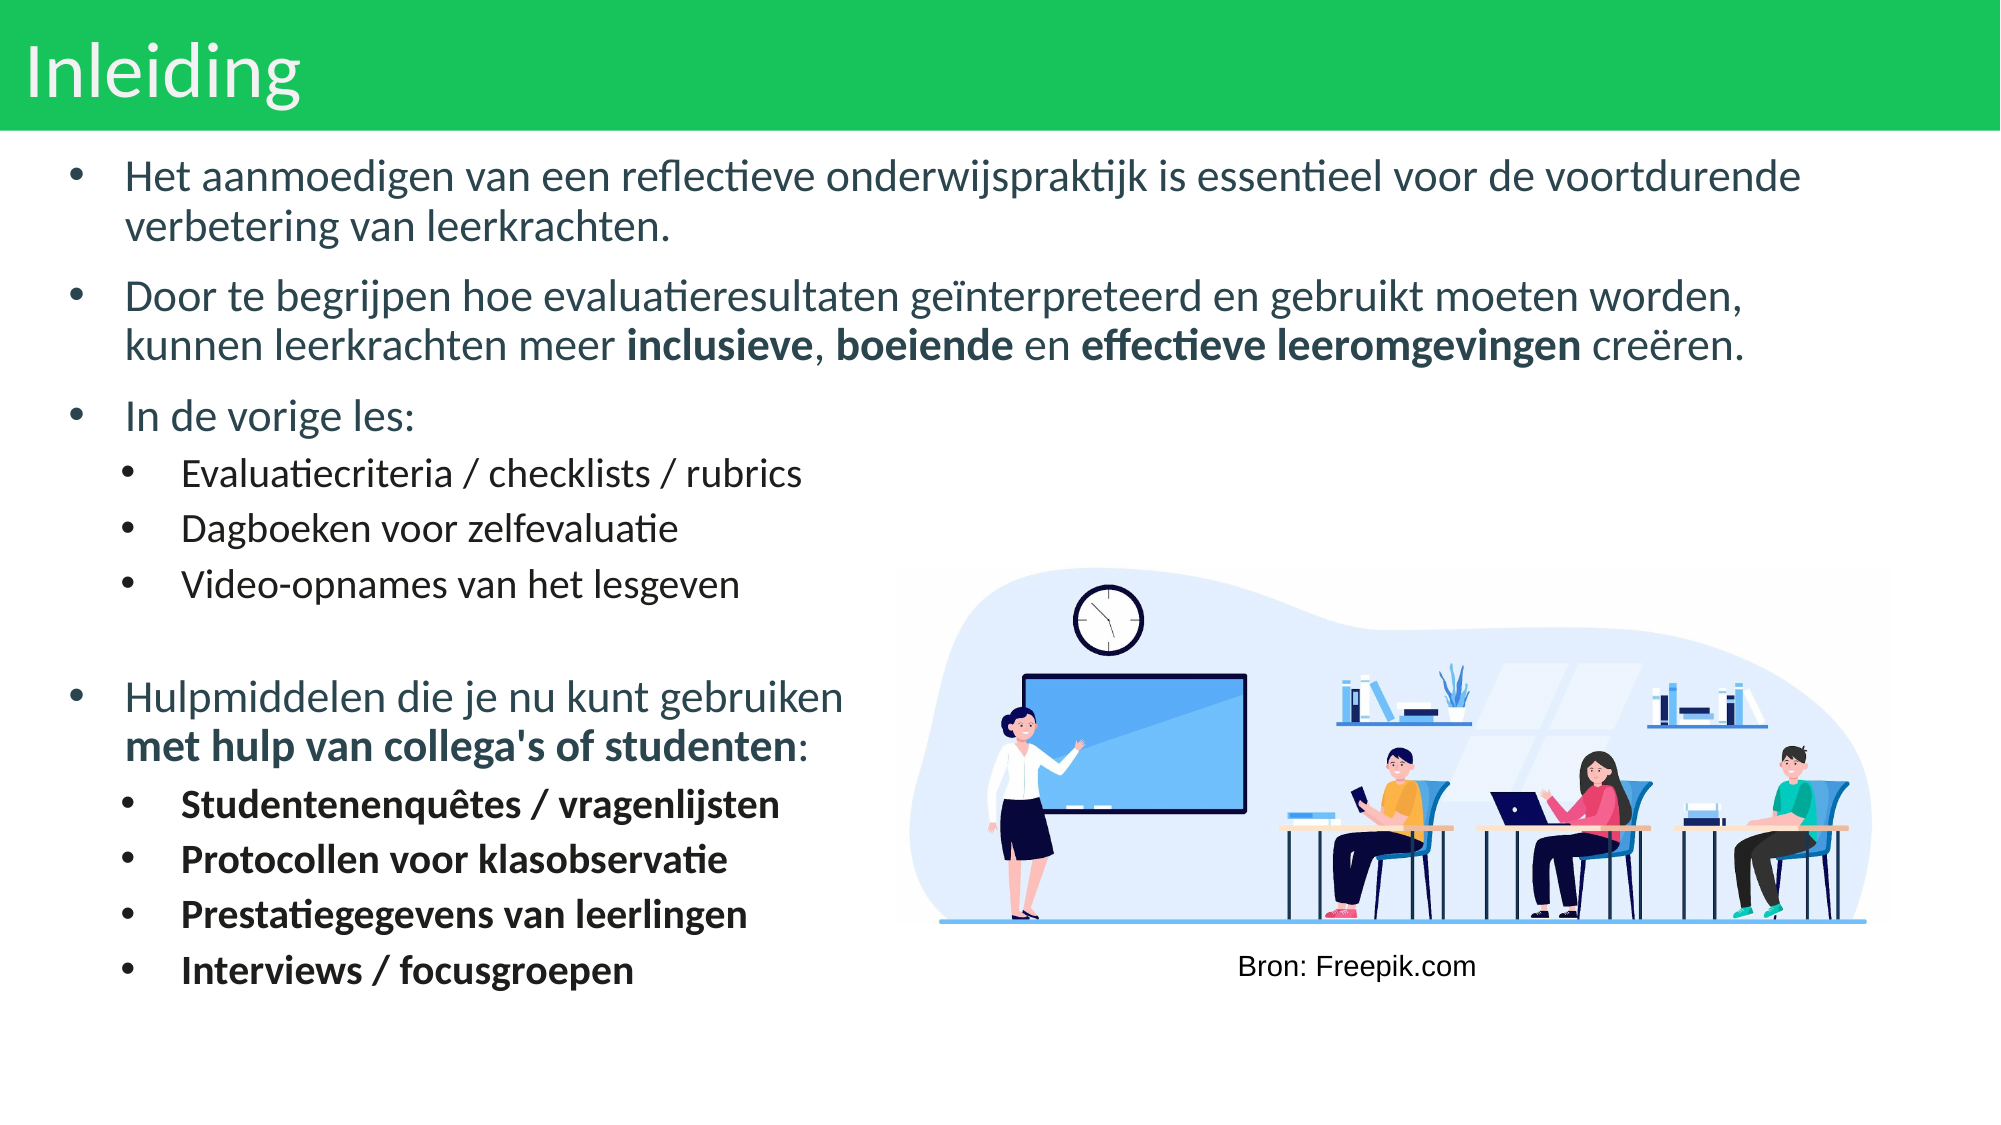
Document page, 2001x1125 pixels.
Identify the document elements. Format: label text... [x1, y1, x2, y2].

text_box Bron: Freepik.com [1222, 940, 1624, 990]
picture [892, 562, 1893, 924]
title Inleiding [16, 13, 1976, 131]
list Het aanmoedigen van een reflectieve onderwijspraktijk is essentieel voor de voortdurende verbetering van leerkrachten. Door te begrijpen hoe evaluatieresultaten geïnterpreteerd en gebruikt moeten worden, kunnen leerkrachten meer inclusieve, boeiende en effectieve leeromgevingen creëren. In de vorige les: Evaluatiecriteria / checklists / rubrics Dagboeken voor zelfevaluatie Video-opnames van het lesgeven Hulpmiddelen die je nu kunt gebruiken met hulp van collega's of studenten: Studentenenquêtes / vragenlijsten Protocollen voor klasobservatie Prestatiegegevens van leerlingen Interviews / focusgroepen [16, 144, 1976, 1108]
